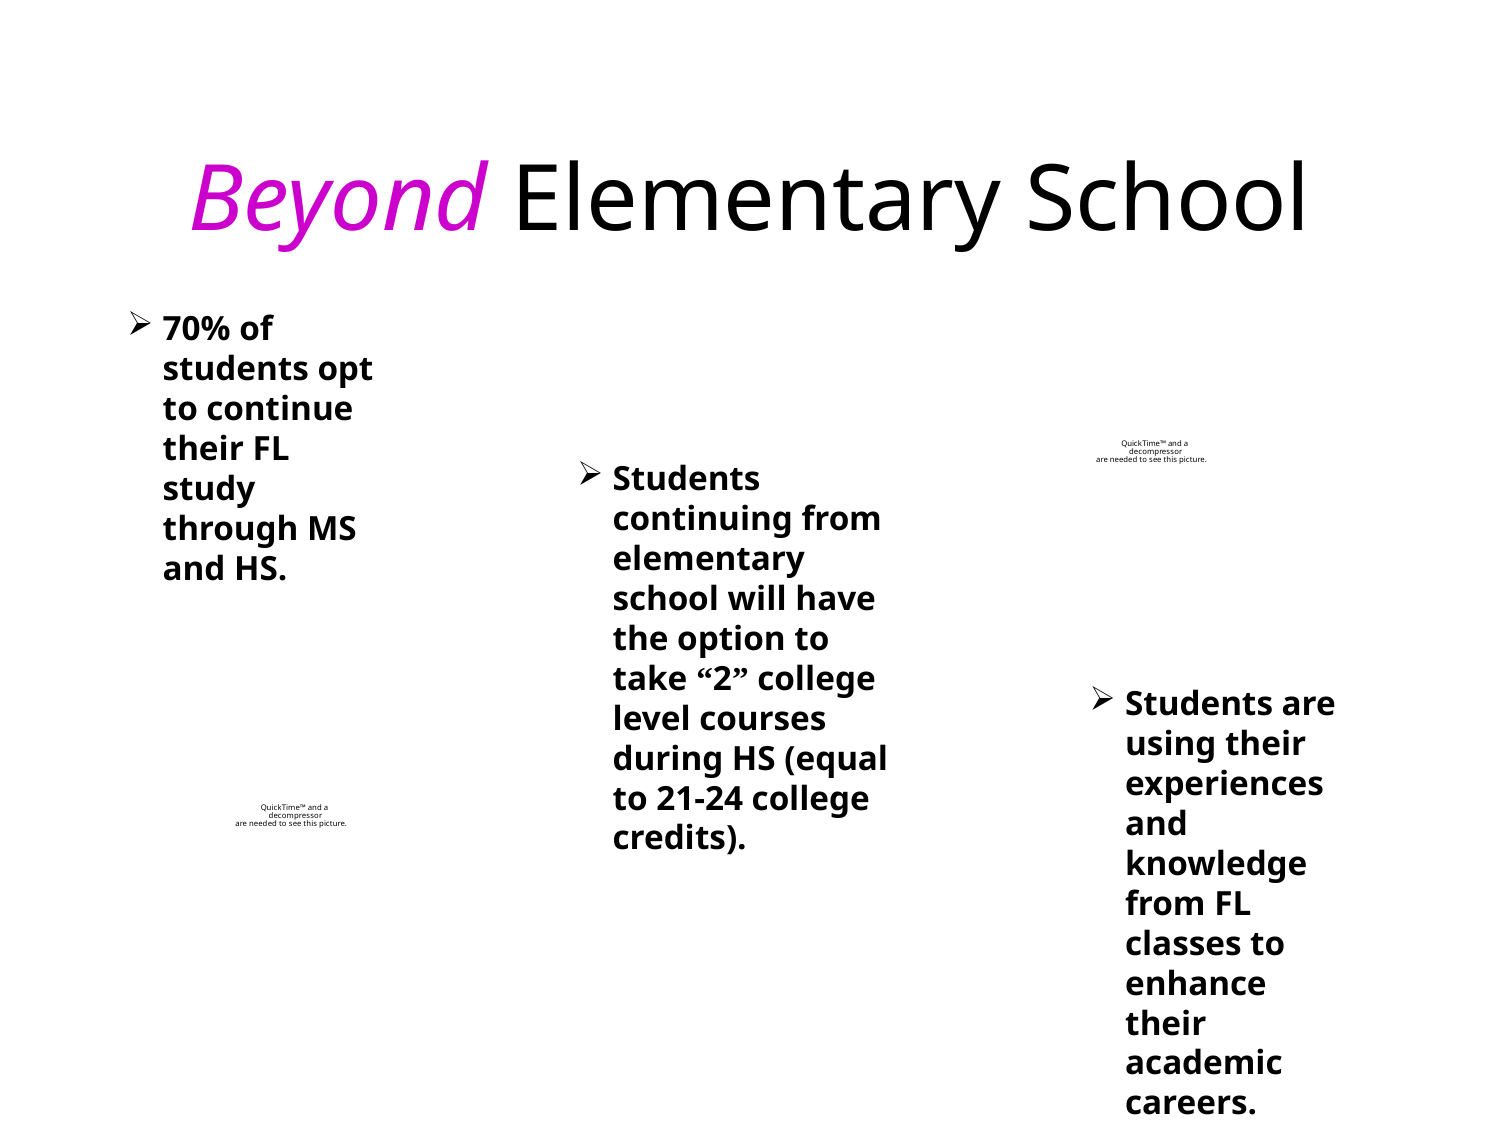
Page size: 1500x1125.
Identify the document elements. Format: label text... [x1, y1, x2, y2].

picture [949, 299, 1363, 610]
title Beyond Elementary School [112, 99, 1388, 288]
text_box 70% of students opt to continue their FL study through MS and HS. [112, 299, 400, 595]
text_box Students are using their experiences and knowledge from FL classes to enhance their academic careers. [1074, 674, 1363, 1125]
picture [87, 661, 505, 976]
text_box Students continuing from elementary school will have the option to take “2” college level courses during HS (equal to 21-24 college credits). [562, 449, 913, 864]
